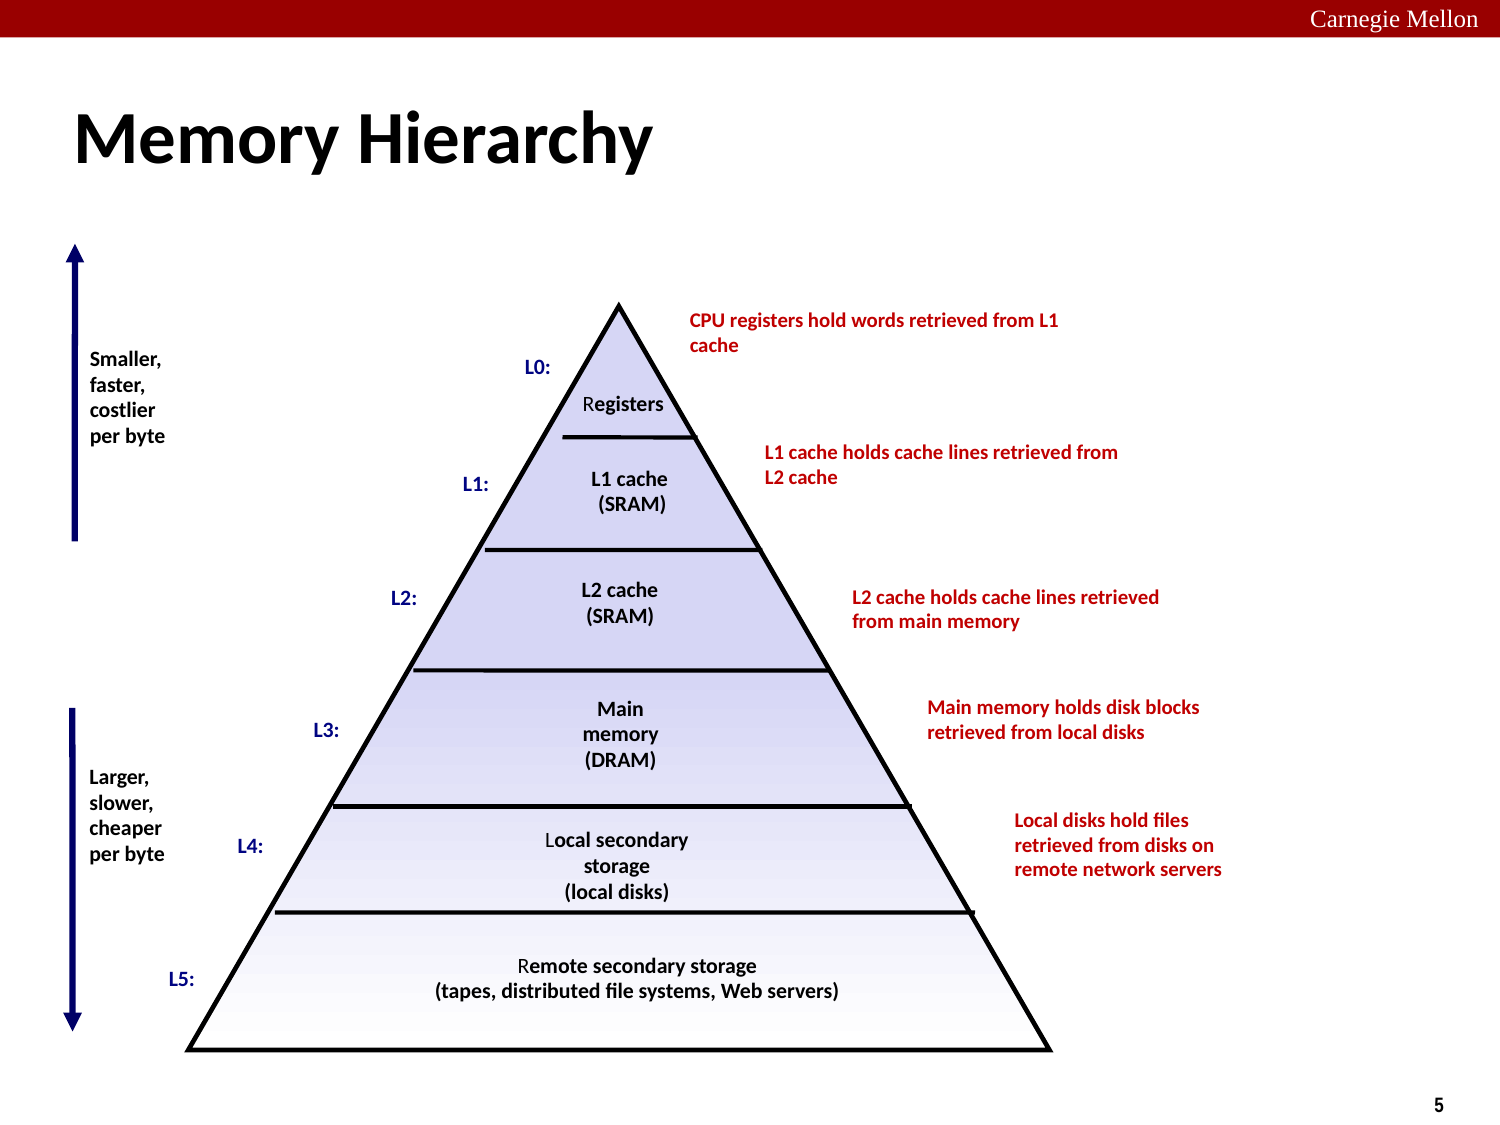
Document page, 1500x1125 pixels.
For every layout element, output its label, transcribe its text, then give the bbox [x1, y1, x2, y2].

text_box [68, 243, 82, 542]
text_box L2 cache holds cache lines retrieved from main memory [837, 577, 1201, 642]
text_box [188, 404, 1050, 1051]
text_box L0: [501, 346, 575, 388]
list [64, 223, 1361, 1040]
text_box Smaller, faster, costlier per byte [75, 338, 189, 457]
text_box Registers [562, 383, 684, 425]
text_box [575, 306, 664, 383]
text_box [66, 707, 79, 1032]
text_box L4: [213, 825, 288, 867]
text_box L3: [289, 708, 364, 750]
text_box Main memory (DRAM) [553, 687, 688, 781]
text_box Local disks hold files retrieved from disks on remote network servers [999, 800, 1285, 890]
text_box L1: [439, 462, 513, 504]
text_box L1 cache (SRAM) [572, 457, 688, 525]
title Memory Hierarchy [58, 71, 1305, 197]
text_box L2 cache (SRAM) [562, 569, 678, 637]
text_box Remote secondary storage (tapes, distributed file systems, Web servers) [399, 944, 875, 1012]
text_box L2: [367, 577, 442, 619]
text_box Larger, slower, cheaper per byte [74, 756, 189, 875]
text_box Local secondary storage (local disks) [512, 819, 722, 912]
text_box L1 cache holds cache lines retrieved from L2 cache [750, 432, 1142, 498]
text_box CPU registers hold words retrieved from L1 cache [675, 300, 1078, 365]
text_box L5: [144, 958, 219, 1000]
text_box Main memory holds disk blocks retrieved from local disks [912, 687, 1292, 753]
